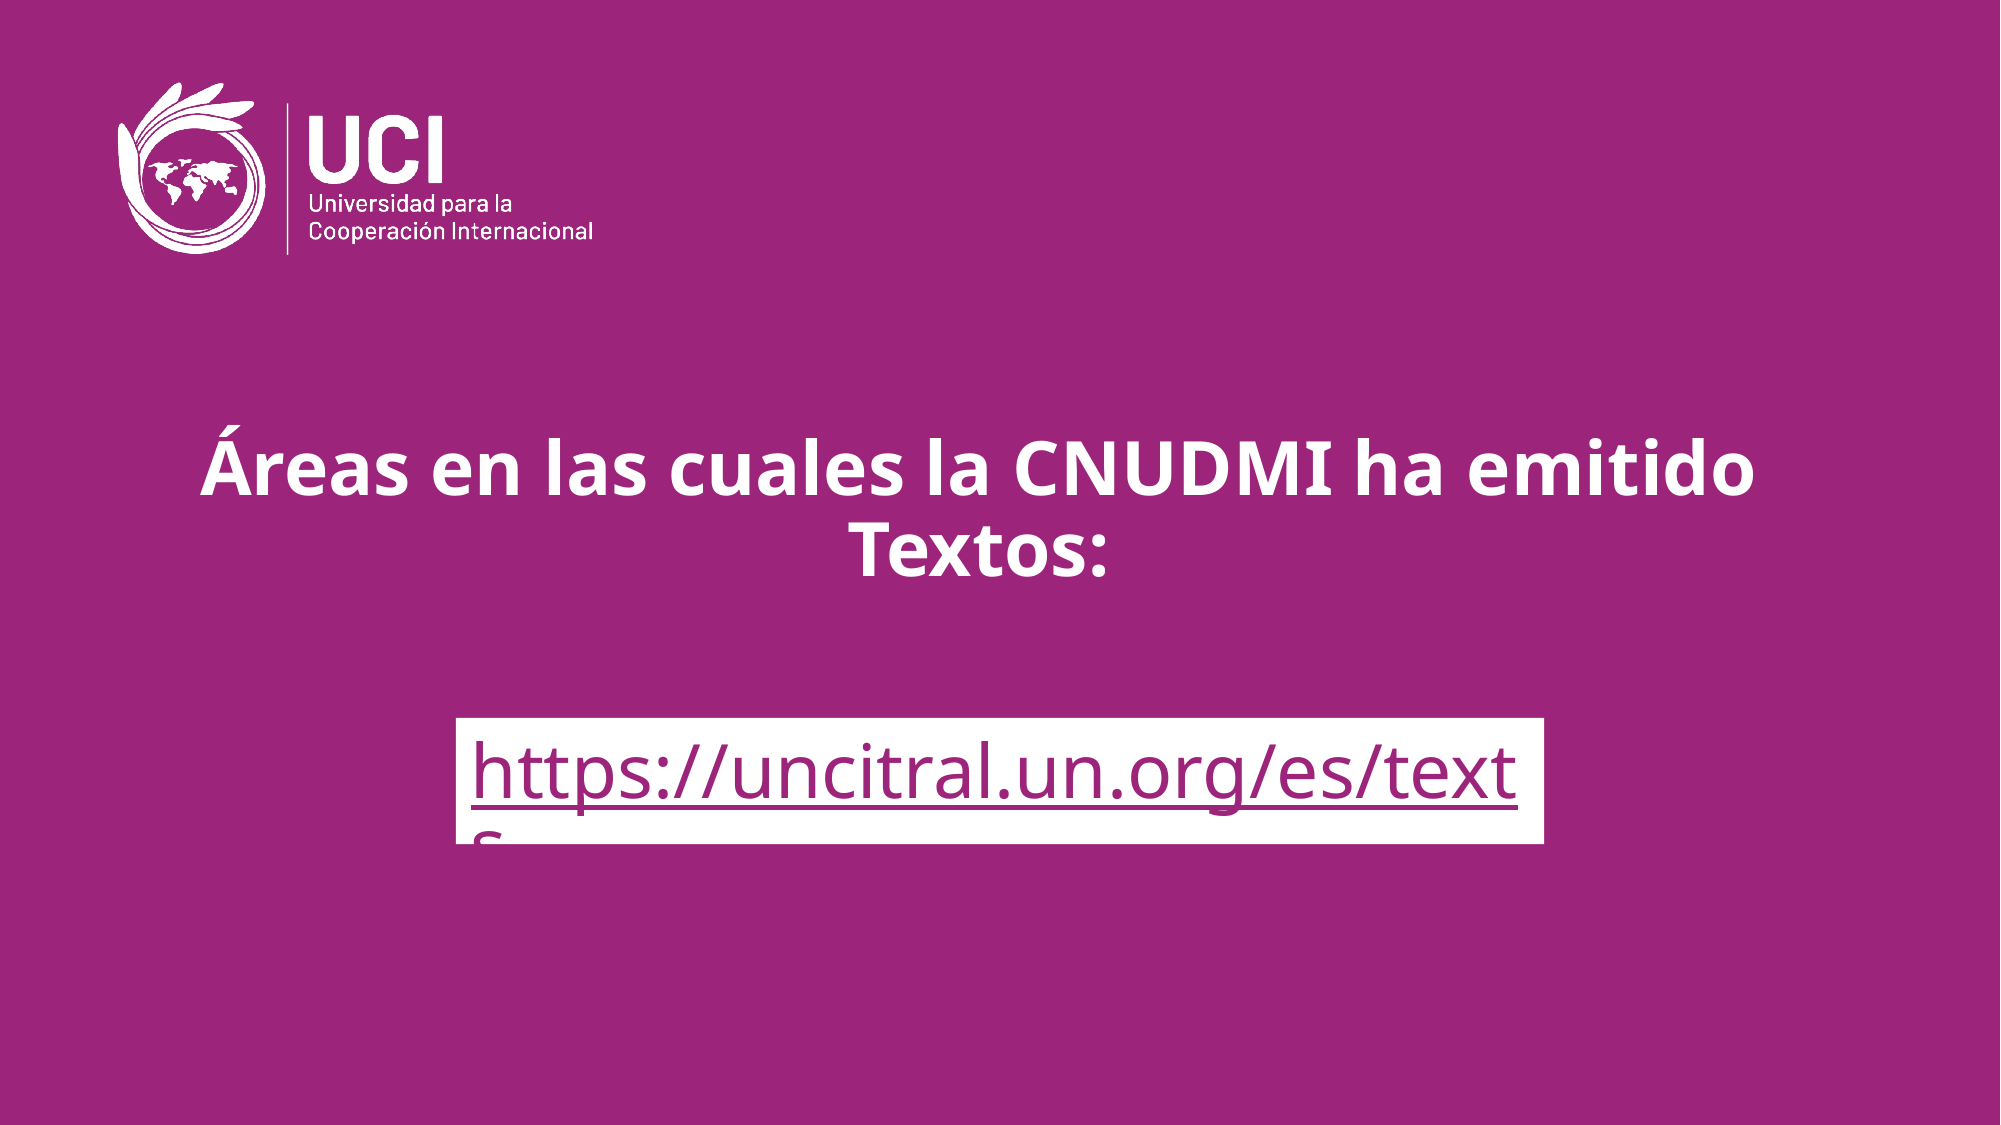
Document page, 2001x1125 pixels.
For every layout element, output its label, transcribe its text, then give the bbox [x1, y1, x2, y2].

picture [90, 47, 618, 208]
subtitle https://uncitral.un.org/es/texts [455, 717, 1545, 845]
title Áreas en las cuales la CNUDMI ha emitido Textos: [90, 208, 1868, 600]
